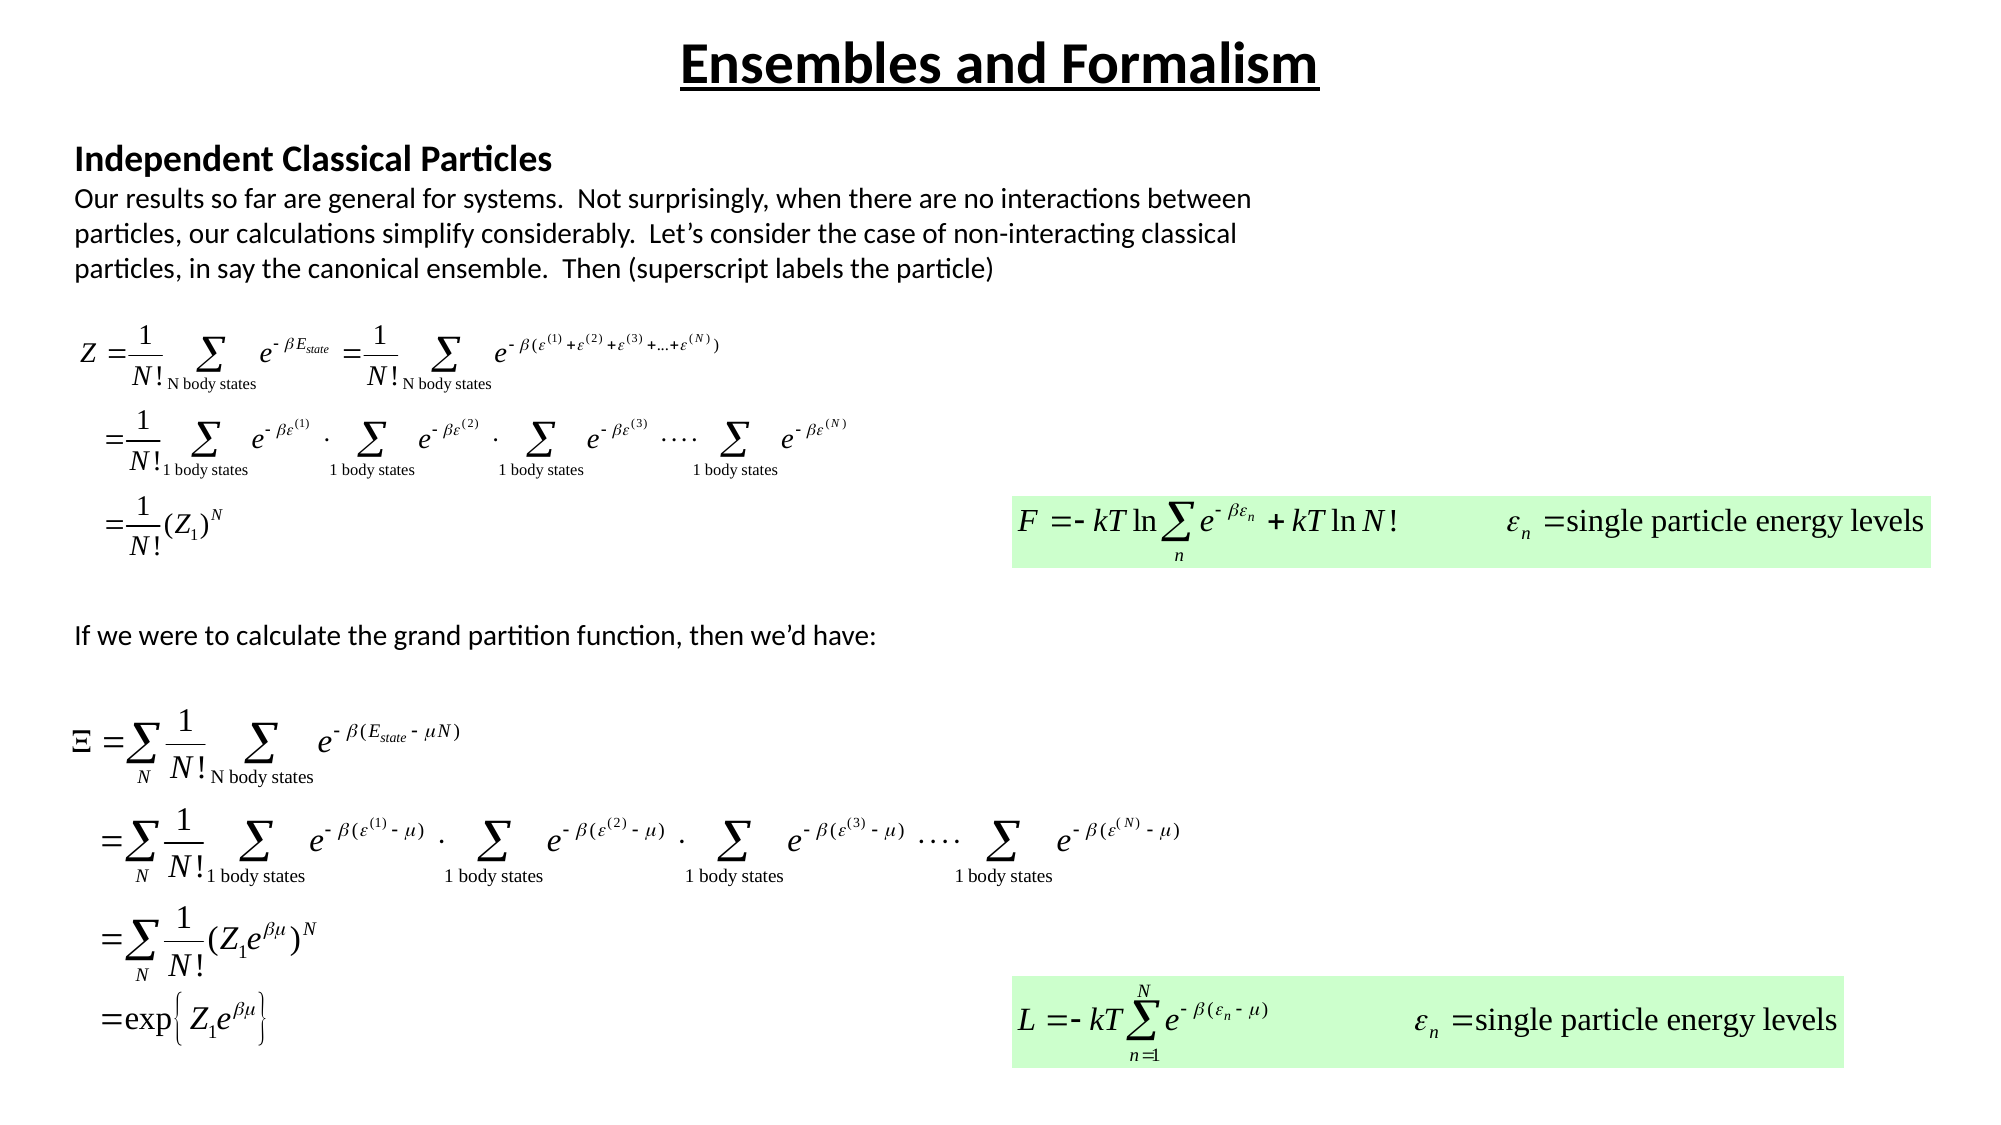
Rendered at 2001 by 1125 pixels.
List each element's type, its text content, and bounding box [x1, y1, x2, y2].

text_box Independent Classical Particles Our results so far are general for systems. Not surprisingly, when there are no interactions between particles, our calculations simplify considerably. Let’s consider the case of non-interacting classical particles, in say the canonical ensemble. Then (superscript labels the particle) [59, 126, 1268, 292]
title Ensembles and Formalism [651, 17, 1348, 104]
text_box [66, 699, 1187, 1053]
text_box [75, 316, 856, 563]
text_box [1011, 496, 1932, 569]
text_box If we were to calculate the grand partition function, then we’d have: [59, 608, 1268, 659]
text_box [1011, 976, 1845, 1069]
